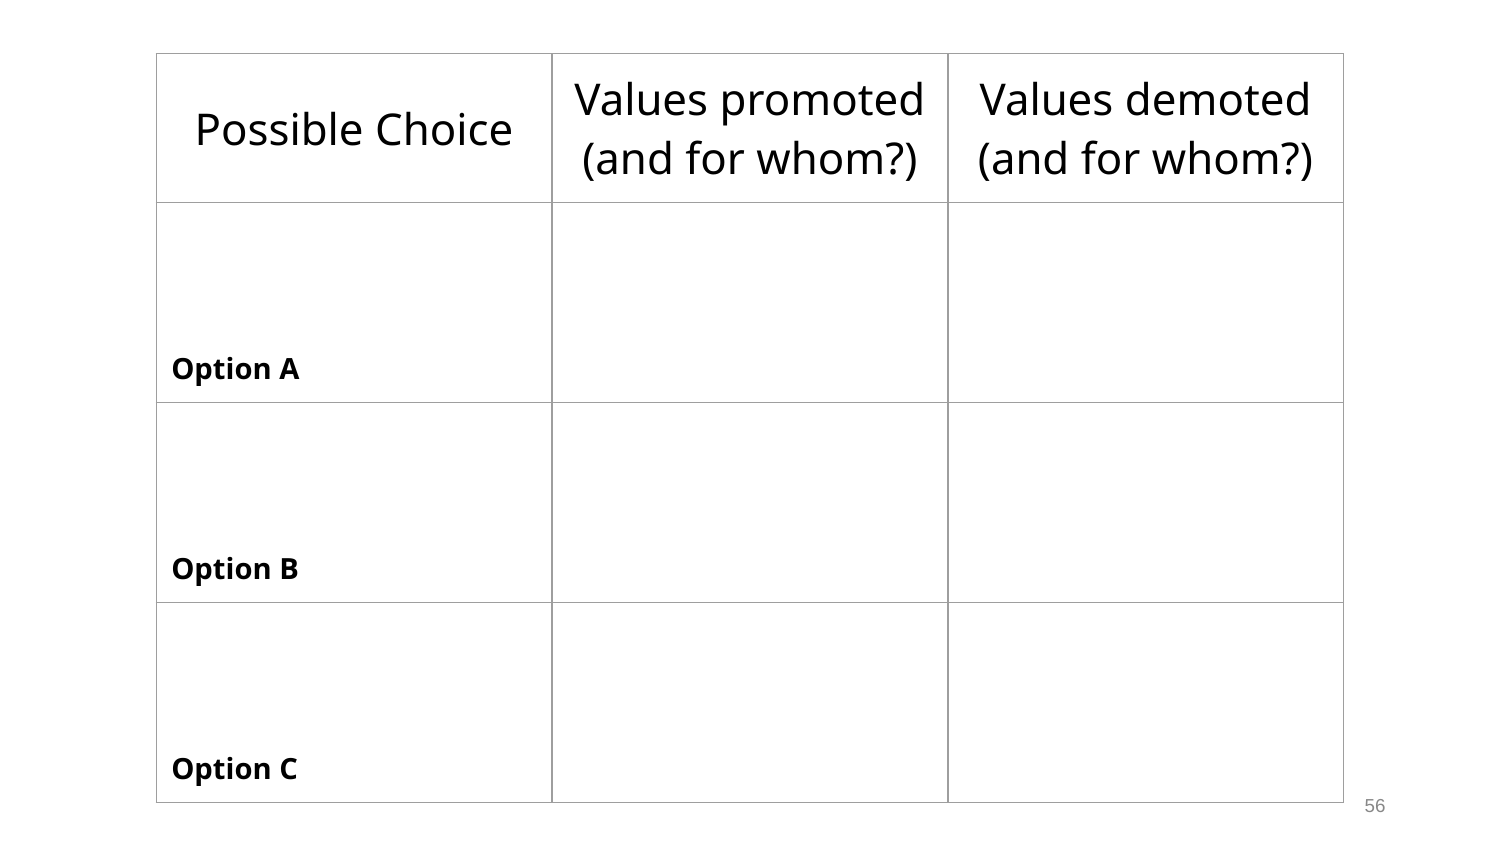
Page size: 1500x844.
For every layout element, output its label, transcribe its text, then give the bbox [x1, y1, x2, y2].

table_cell [949, 403, 1343, 602]
table_cell [949, 603, 1343, 802]
table_header Values demoted (and for whom?) [949, 54, 1343, 202]
table_cell Option A [157, 203, 551, 402]
table_cell [553, 403, 947, 602]
table_cell [553, 603, 947, 802]
table_cell Option B [157, 403, 551, 602]
table_header Values promoted (and for whom?) [553, 54, 947, 202]
table_cell [949, 203, 1343, 402]
table_cell [553, 203, 947, 402]
slide_number 56 [1059, 782, 1397, 827]
table_cell Option C [157, 603, 551, 802]
table_header Possible Choice [157, 54, 551, 202]
